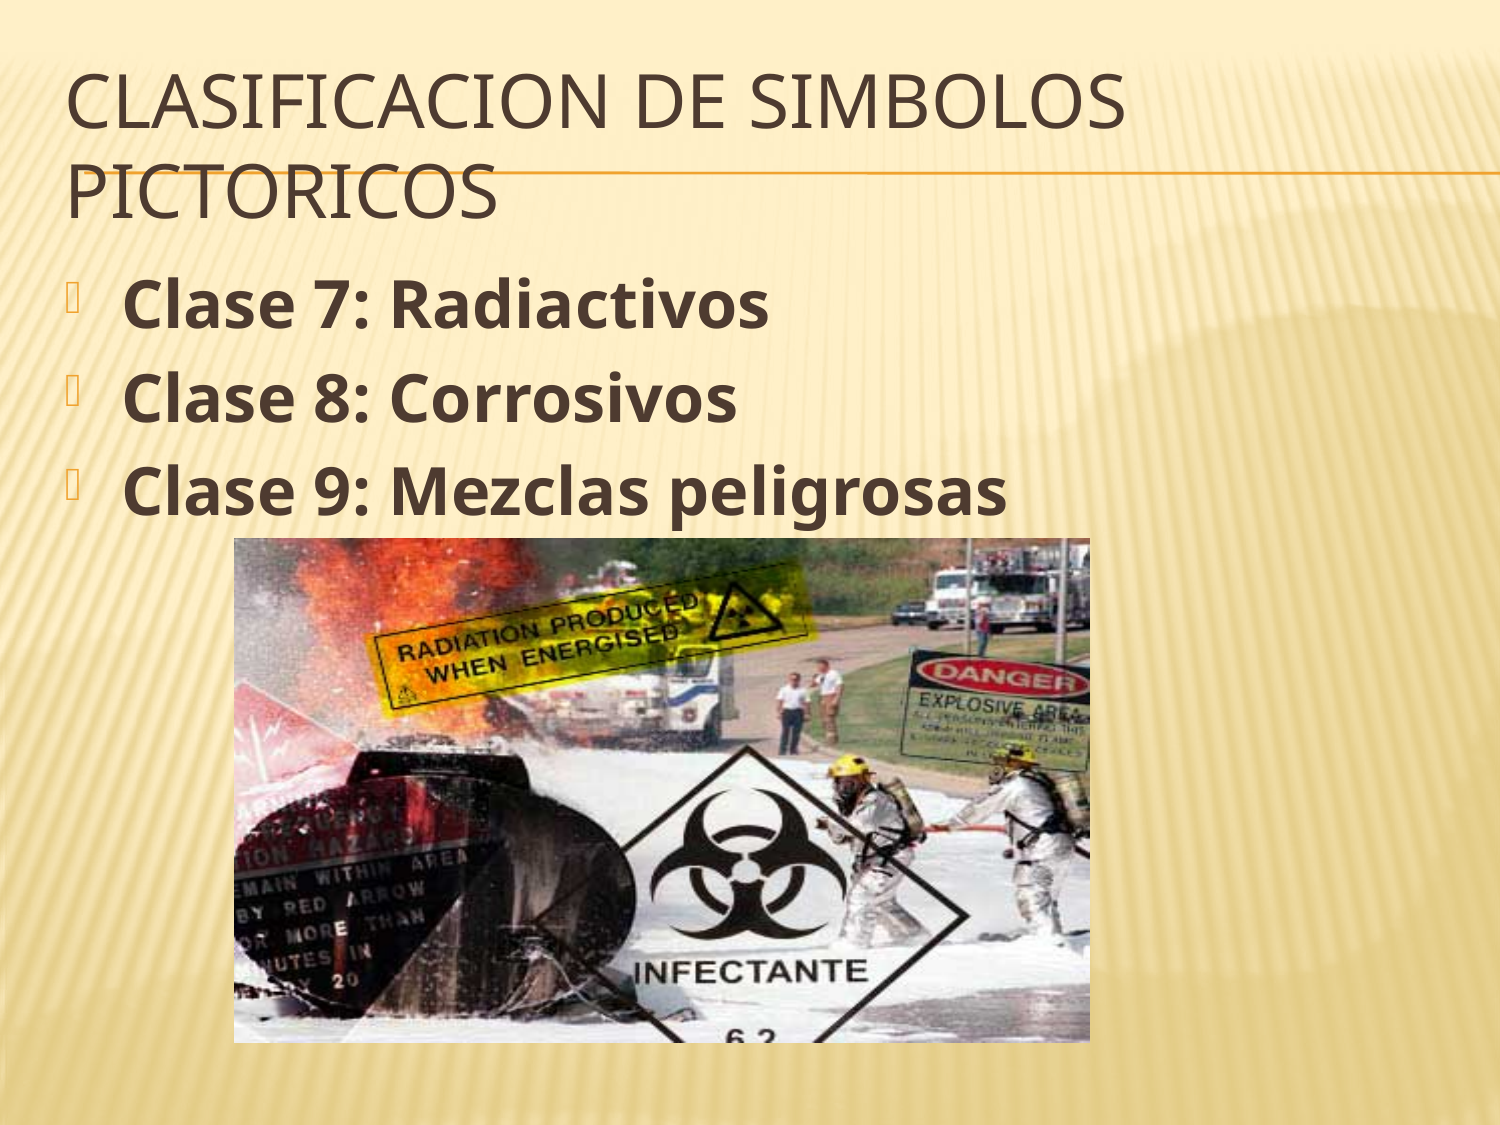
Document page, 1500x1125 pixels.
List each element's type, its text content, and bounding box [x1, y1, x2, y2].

picture [234, 538, 1091, 1044]
title CLASIFICACION DE SIMBOLOS PICTORICOS [50, 75, 1475, 213]
list Clase 7: Radiactivos Clase 8: Corrosivos Clase 9: Mezclas peligrosas [50, 254, 1475, 998]
